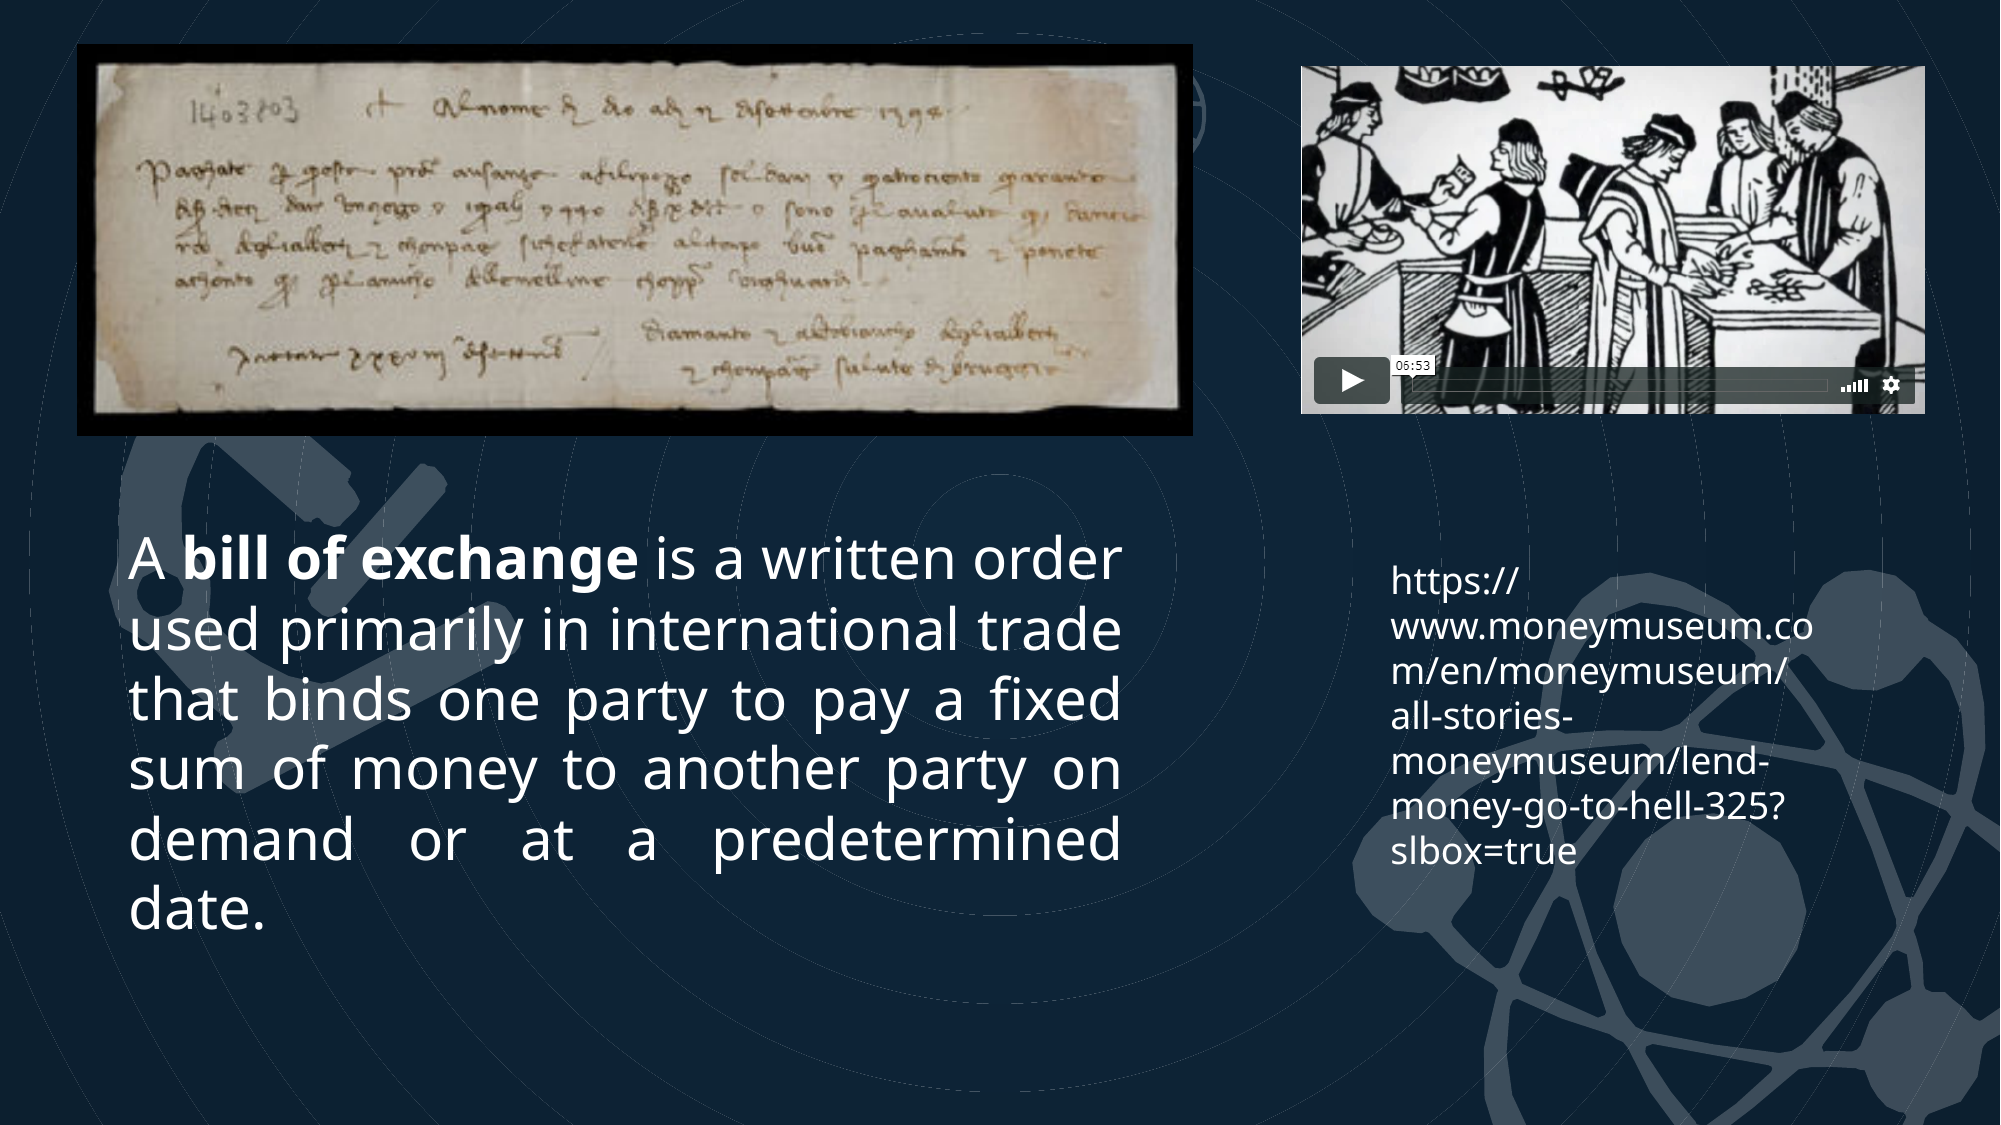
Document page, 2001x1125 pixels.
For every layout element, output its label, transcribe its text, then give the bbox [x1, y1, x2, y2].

picture [77, 44, 1193, 436]
text_box A bill of exchange is a written order used primarily in international trade that binds one party to pay a fixed sum of money to another party on demand or at a predetermined date. [114, 514, 1139, 949]
text_box https://www.moneymuseum.com/en/moneymuseum/ all-stories-moneymuseum/lend-money-go-to-hell-325?slbox=true [1375, 549, 1851, 880]
picture [1301, 66, 1925, 414]
